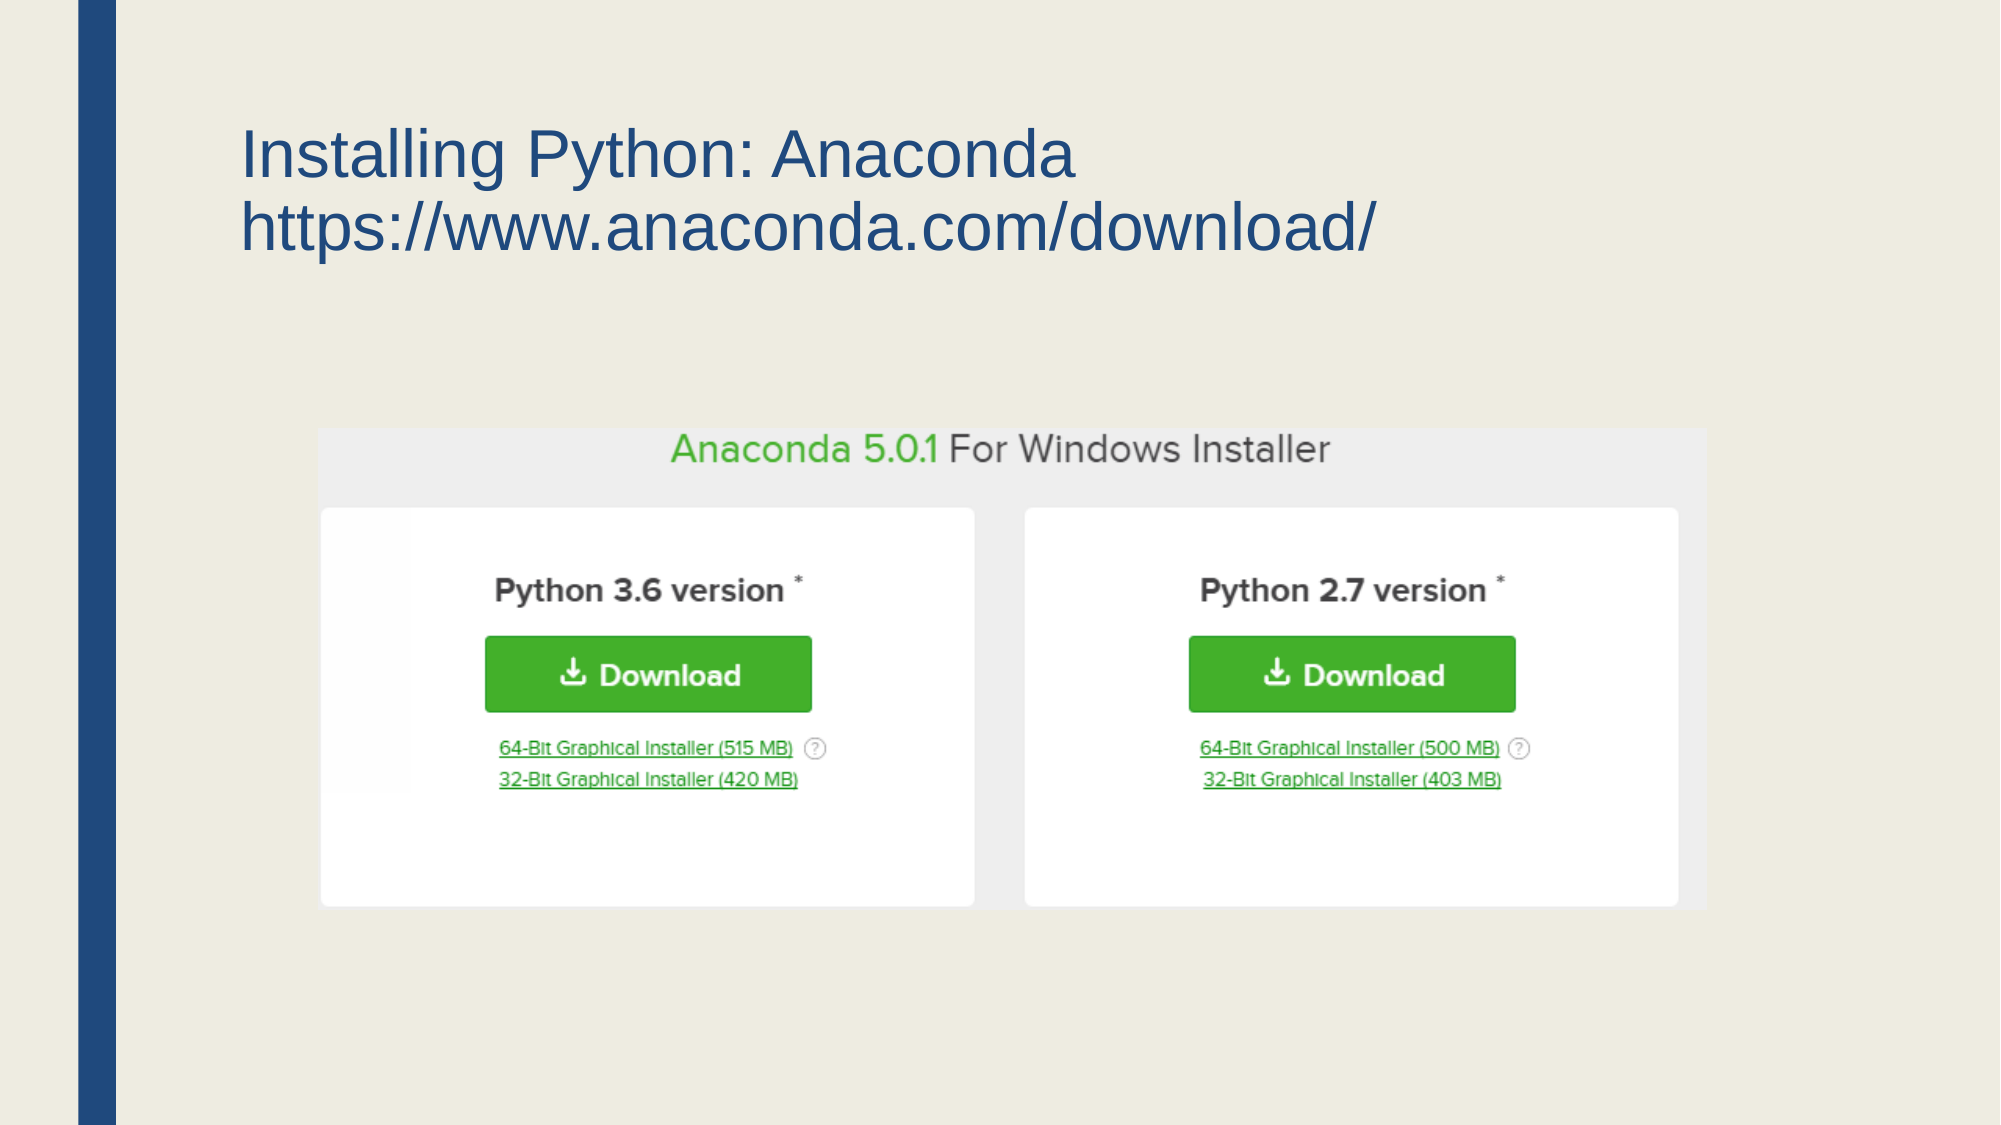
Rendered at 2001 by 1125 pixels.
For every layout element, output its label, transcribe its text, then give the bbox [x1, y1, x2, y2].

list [318, 427, 1707, 910]
title Installing Python: Anaconda https://www.anaconda.com/download/ [225, 112, 1800, 357]
